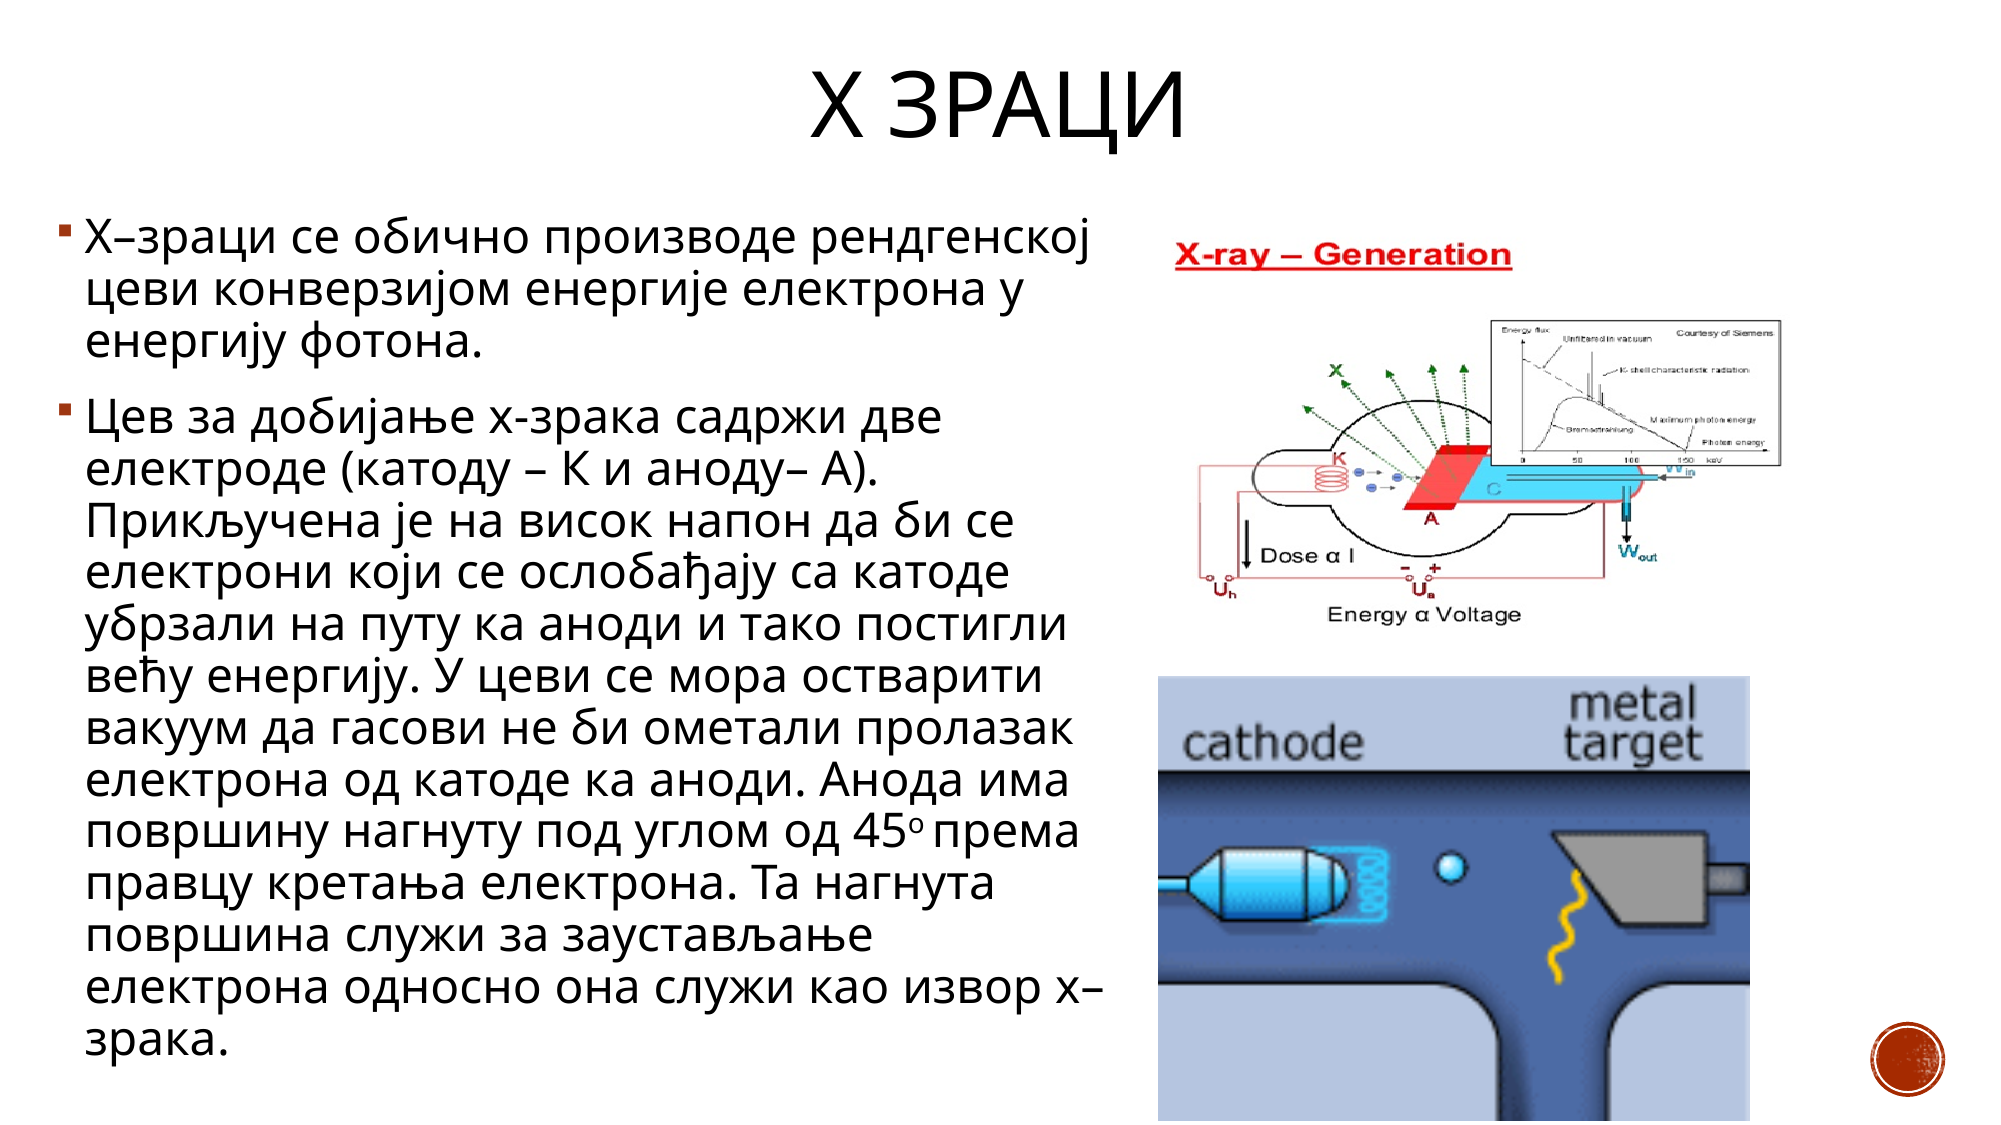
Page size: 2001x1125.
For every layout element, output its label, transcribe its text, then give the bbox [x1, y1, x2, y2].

title Х зраци [324, 31, 1675, 185]
picture [1158, 231, 1795, 628]
picture [1158, 676, 1750, 1121]
list X–зраци се обично производе рендгенској цеви конверзијом енергије електрона у енергију фотона. Цев за добијање x-зрака садржи две електроде (катоду – К и аноду– А). Прикључена је на висок напон да би се електрони који се ослобађају са катоде убрзали на путу ка аноди и тако постигли већу енергију. У цеви се мора остварити вакуум да гасови не би ометали пролазак електрона од катоде ка аноди. Анода има површину нагнуту под углом од 45о према правцу кретања електрона. Та нагнута површина служи за заустављање електрона односно она служи као извор x–зрака. [40, 205, 1137, 1080]
